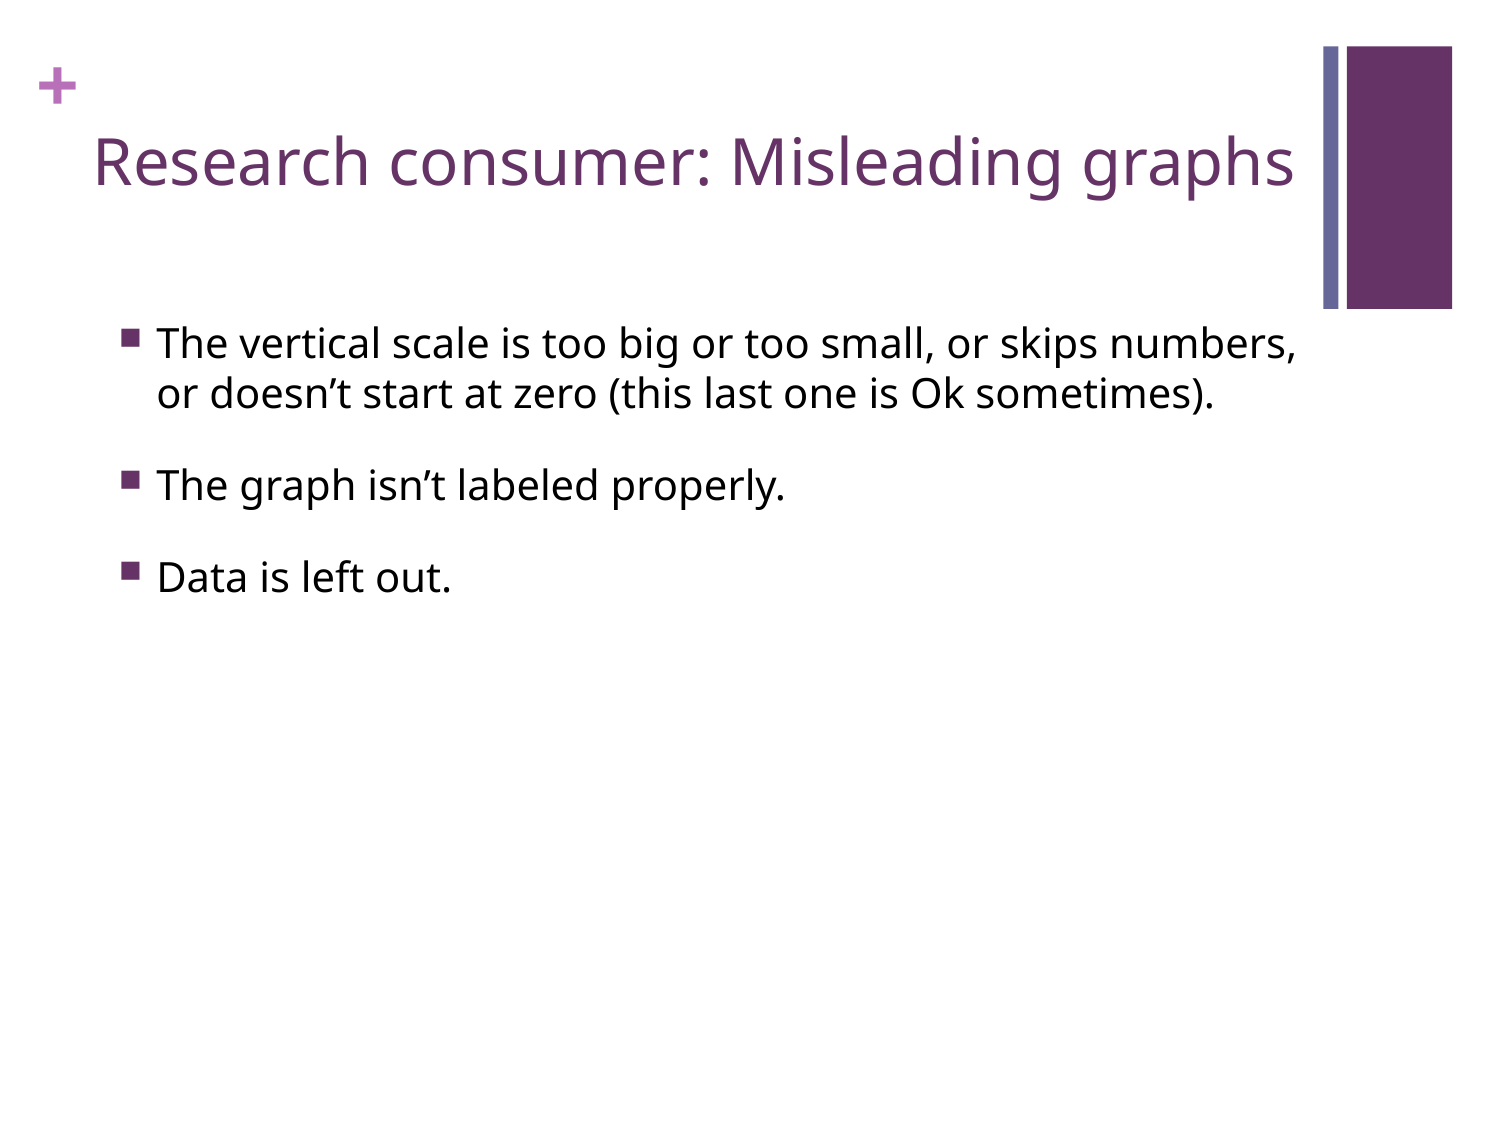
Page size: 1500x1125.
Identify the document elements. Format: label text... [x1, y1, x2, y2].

list The vertical scale is too big or too small, or skips numbers, or doesn’t start at zero (this last one is Ok sometimes). The graph isn’t labeled properly. Data is left out. [103, 309, 1353, 912]
title Research consumer: Misleading graphs [77, 112, 1353, 279]
